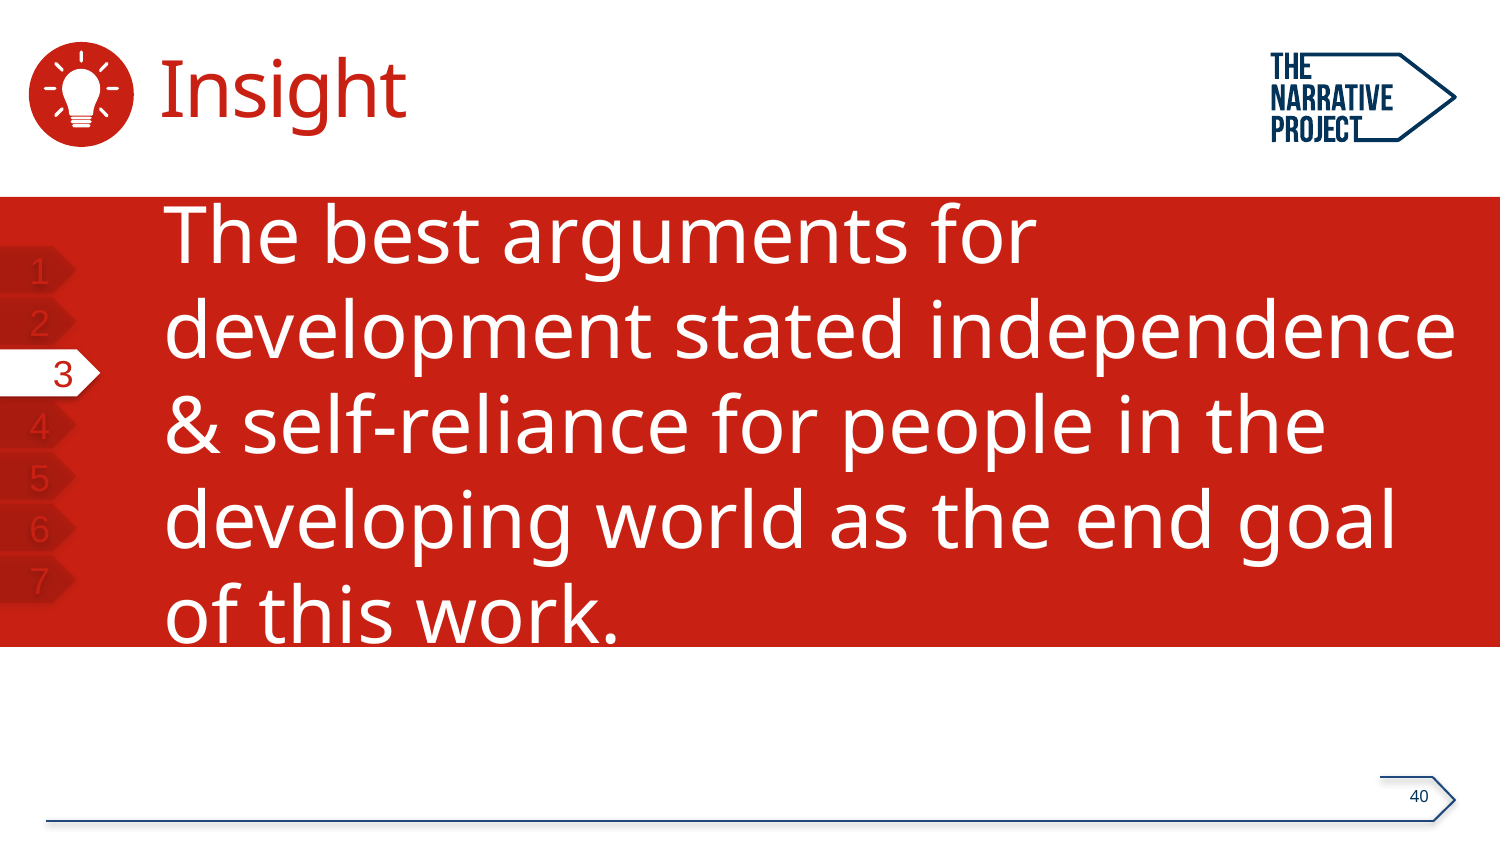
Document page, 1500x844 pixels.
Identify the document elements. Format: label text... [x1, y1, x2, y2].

title Insight [159, 49, 1247, 146]
slide_number 40 [1315, 775, 1444, 820]
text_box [0, 245, 101, 604]
text_box The best arguments for development stated independence & self-reliance for people in the developing world as the end goal of this work. [0, 195, 1500, 649]
